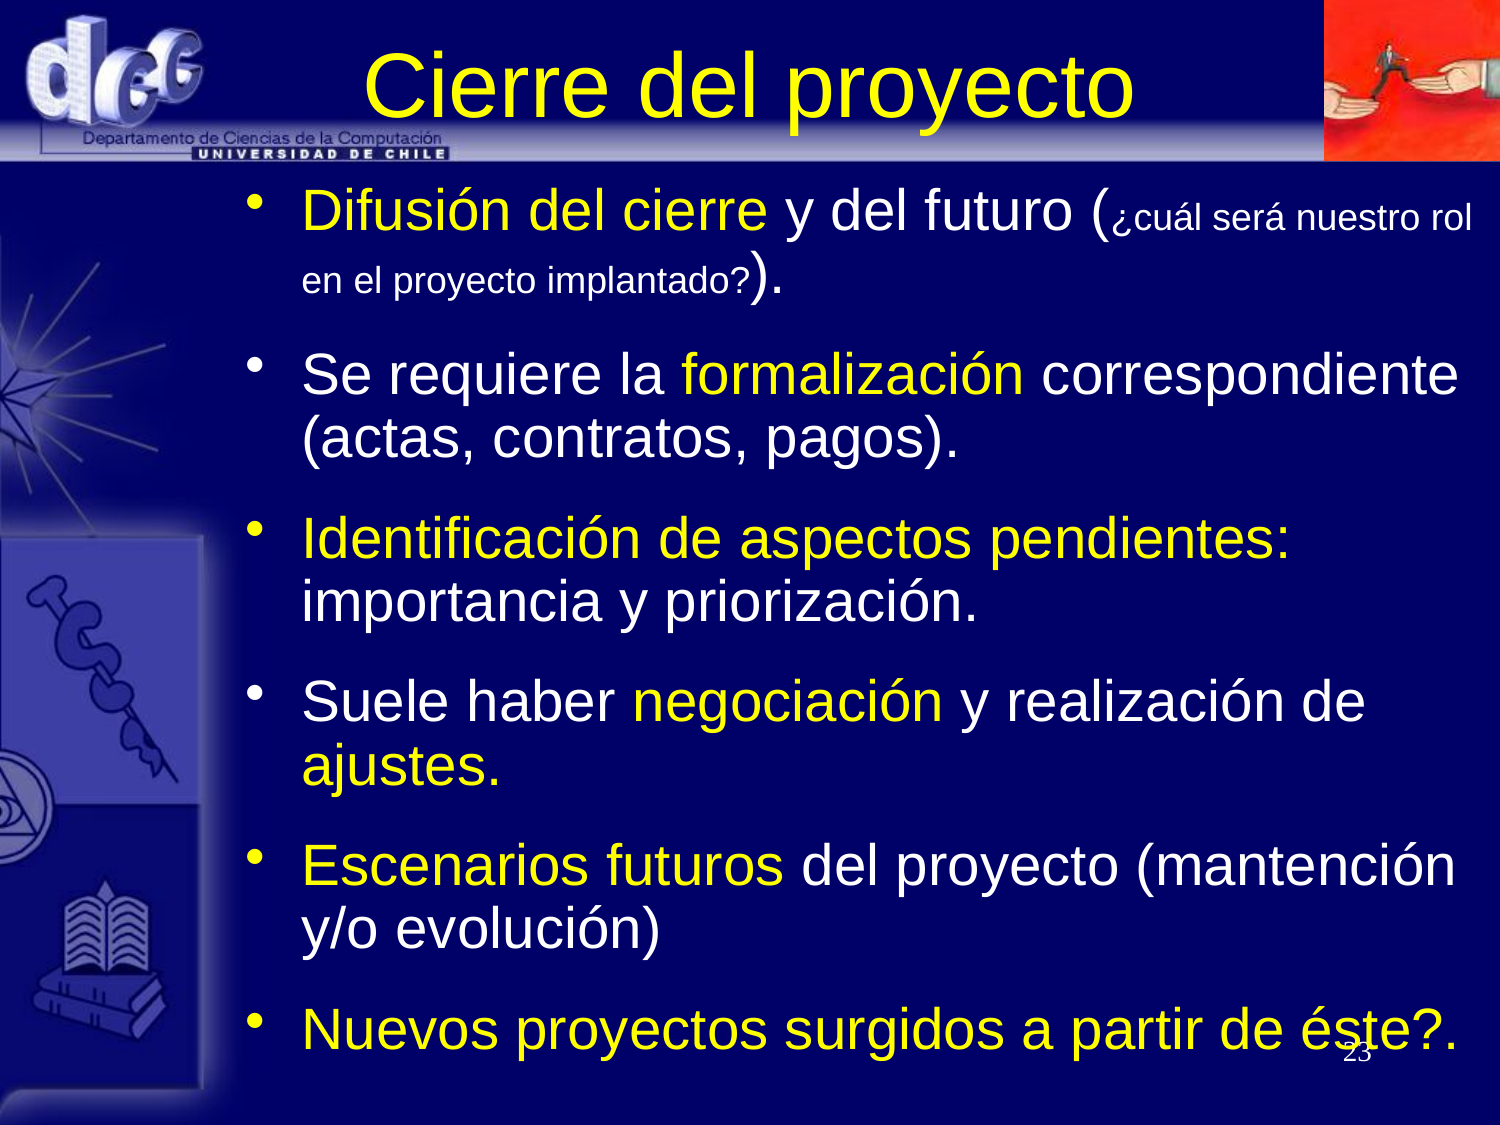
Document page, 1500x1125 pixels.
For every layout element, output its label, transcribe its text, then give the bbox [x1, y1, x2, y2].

picture [0, 0, 1500, 1125]
list Difusión del cierre y del futuro (¿cuál será nuestro rol en el proyecto implantado?). Se requiere la formalización correspondiente (actas, contratos, pagos). Identificación de aspectos pendientes: importancia y priorización. Suele haber negociación y realización de ajustes. Escenarios futuros del proyecto (mantención y/o evolución) Nuevos proyectos surgidos a partir de éste?. [229, 172, 1497, 1125]
title Cierre del proyecto [112, 0, 1322, 163]
